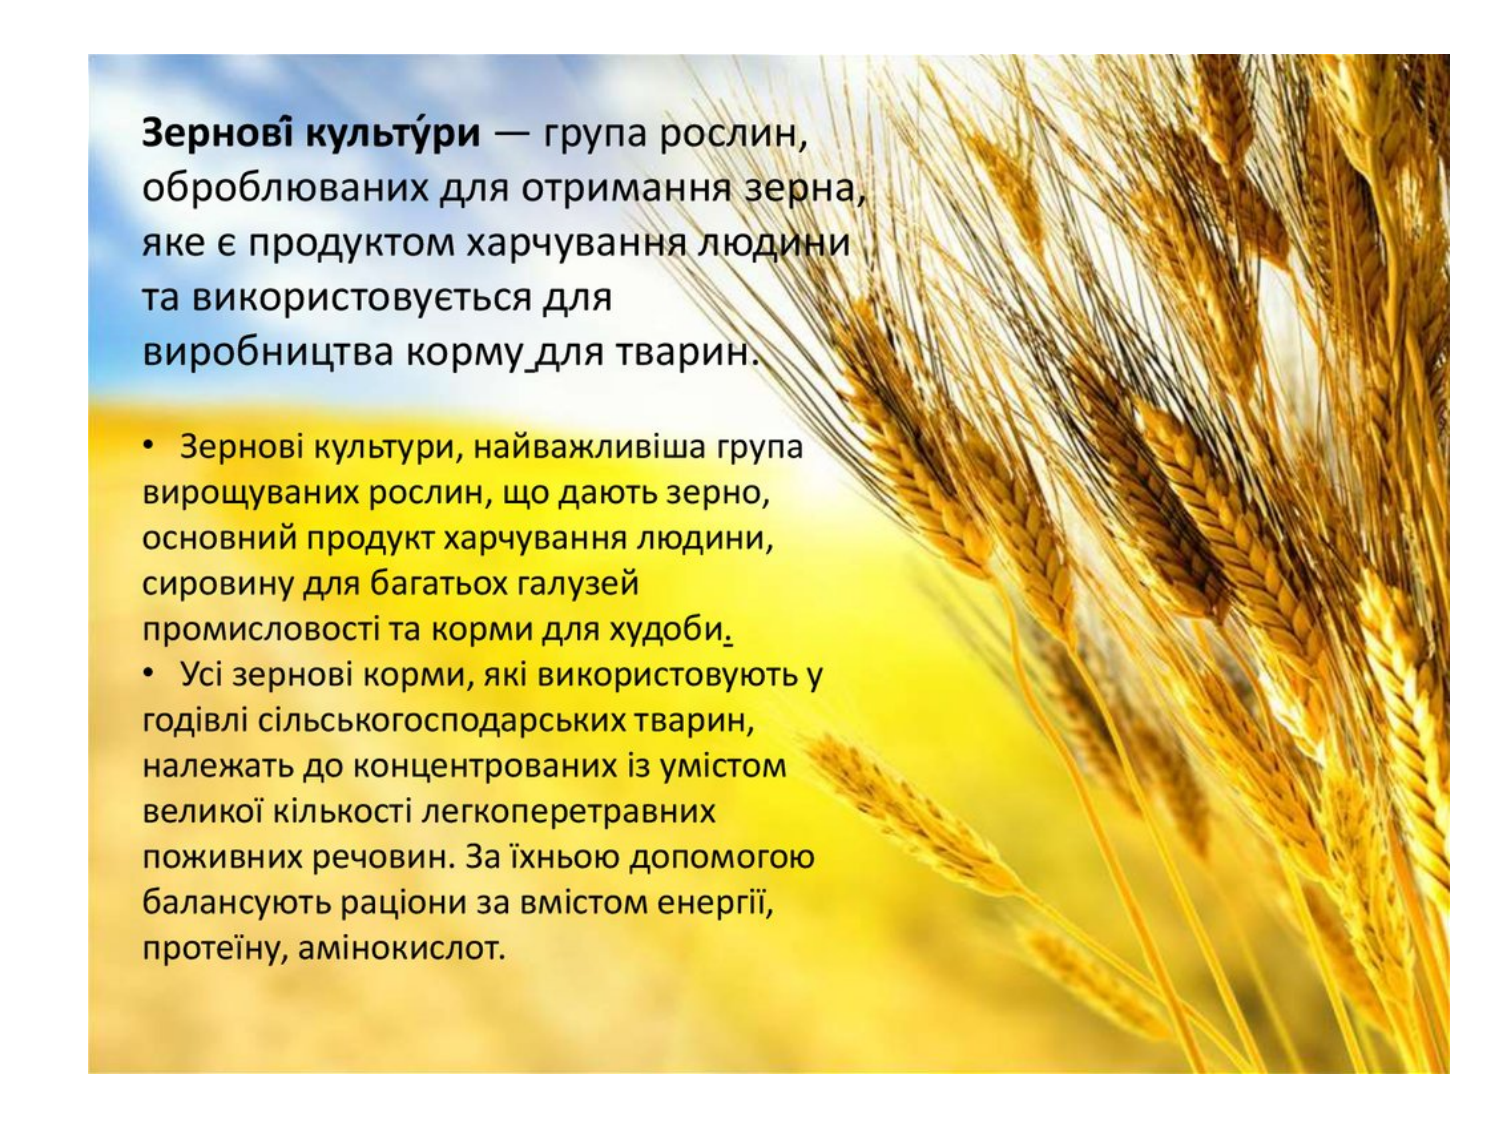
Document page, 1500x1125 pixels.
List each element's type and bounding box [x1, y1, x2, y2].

picture [88, 54, 1450, 1075]
